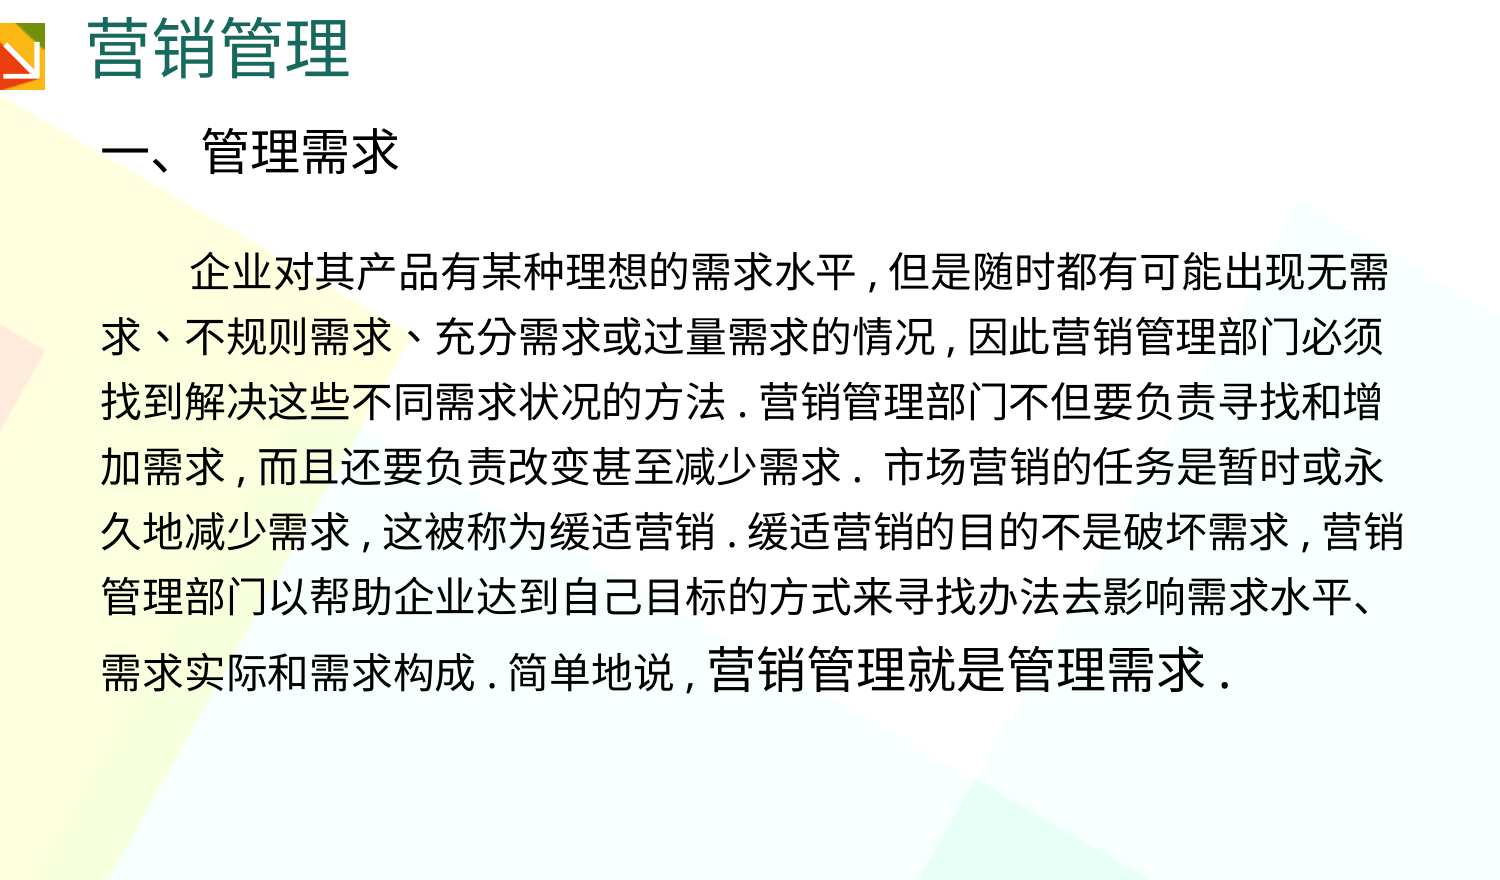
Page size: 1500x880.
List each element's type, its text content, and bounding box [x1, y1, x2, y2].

text_box 营销管理 [70, 0, 367, 95]
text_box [0, 23, 45, 90]
text_box 一、管理需求 企业对其产品有某种理想的需求水平,但是随时都有可能出现无需求、不规则需求、充分需求或过量需求的情况,因此营销管理部门必须找到解决这些不同需求状况的方法.营销管理部门不但要负责寻找和增加需求,而且还要负责改变甚至减少需求. 市场营销的任务是暂时或永久地减少需求,这被称为缓适营销.缓适营销的目的不是破坏需求,营销管理部门以帮助企业达到自己目标的方式来寻找办法去影响需求水平、需求实际和需求构成.简单地说,营销管理就是管理需求. [86, 113, 1439, 707]
